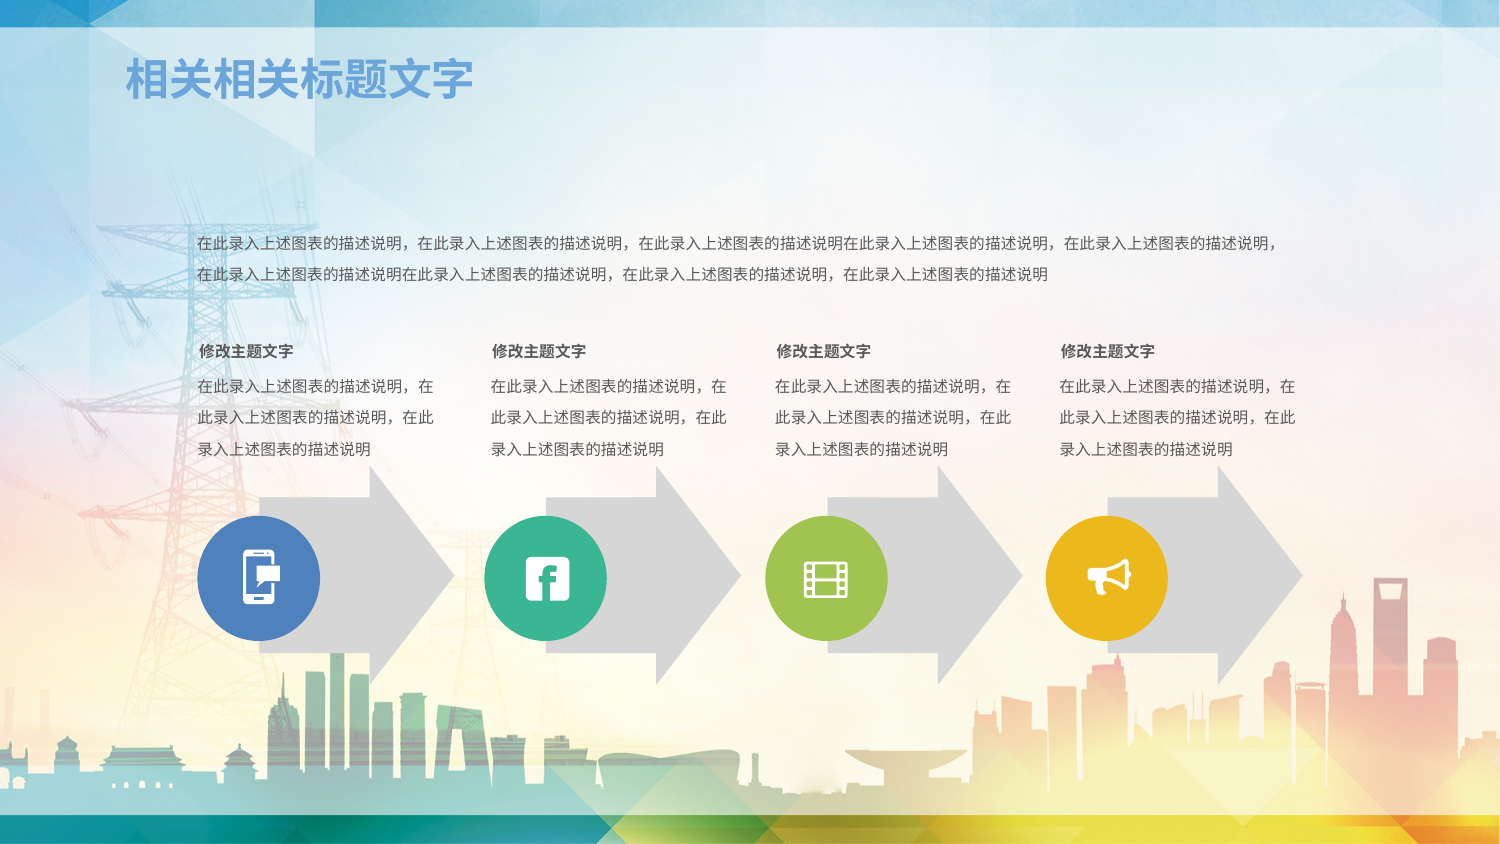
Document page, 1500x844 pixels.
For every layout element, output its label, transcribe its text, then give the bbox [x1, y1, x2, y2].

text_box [1045, 465, 1303, 686]
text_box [197, 341, 443, 442]
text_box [765, 465, 1023, 686]
text_box 在此录入上述图表的描述说明，在此录入上述图表的描述说明，在此录入上述图表的描述说明在此录入上述图表的描述说明，在此录入上述图表的描述说明，在此录入上述图表的描述说明在此录入上述图表的描述说明，在此录入上述图表的描述说明，在此录入上述图表的描述说明 [196, 221, 1299, 278]
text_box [774, 341, 1021, 442]
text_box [490, 341, 736, 442]
text_box 相关相关标题文字 [110, 44, 743, 112]
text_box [484, 465, 742, 686]
picture [0, 816, 1500, 844]
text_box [1059, 341, 1305, 442]
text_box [197, 465, 455, 686]
picture [0, 0, 1500, 27]
